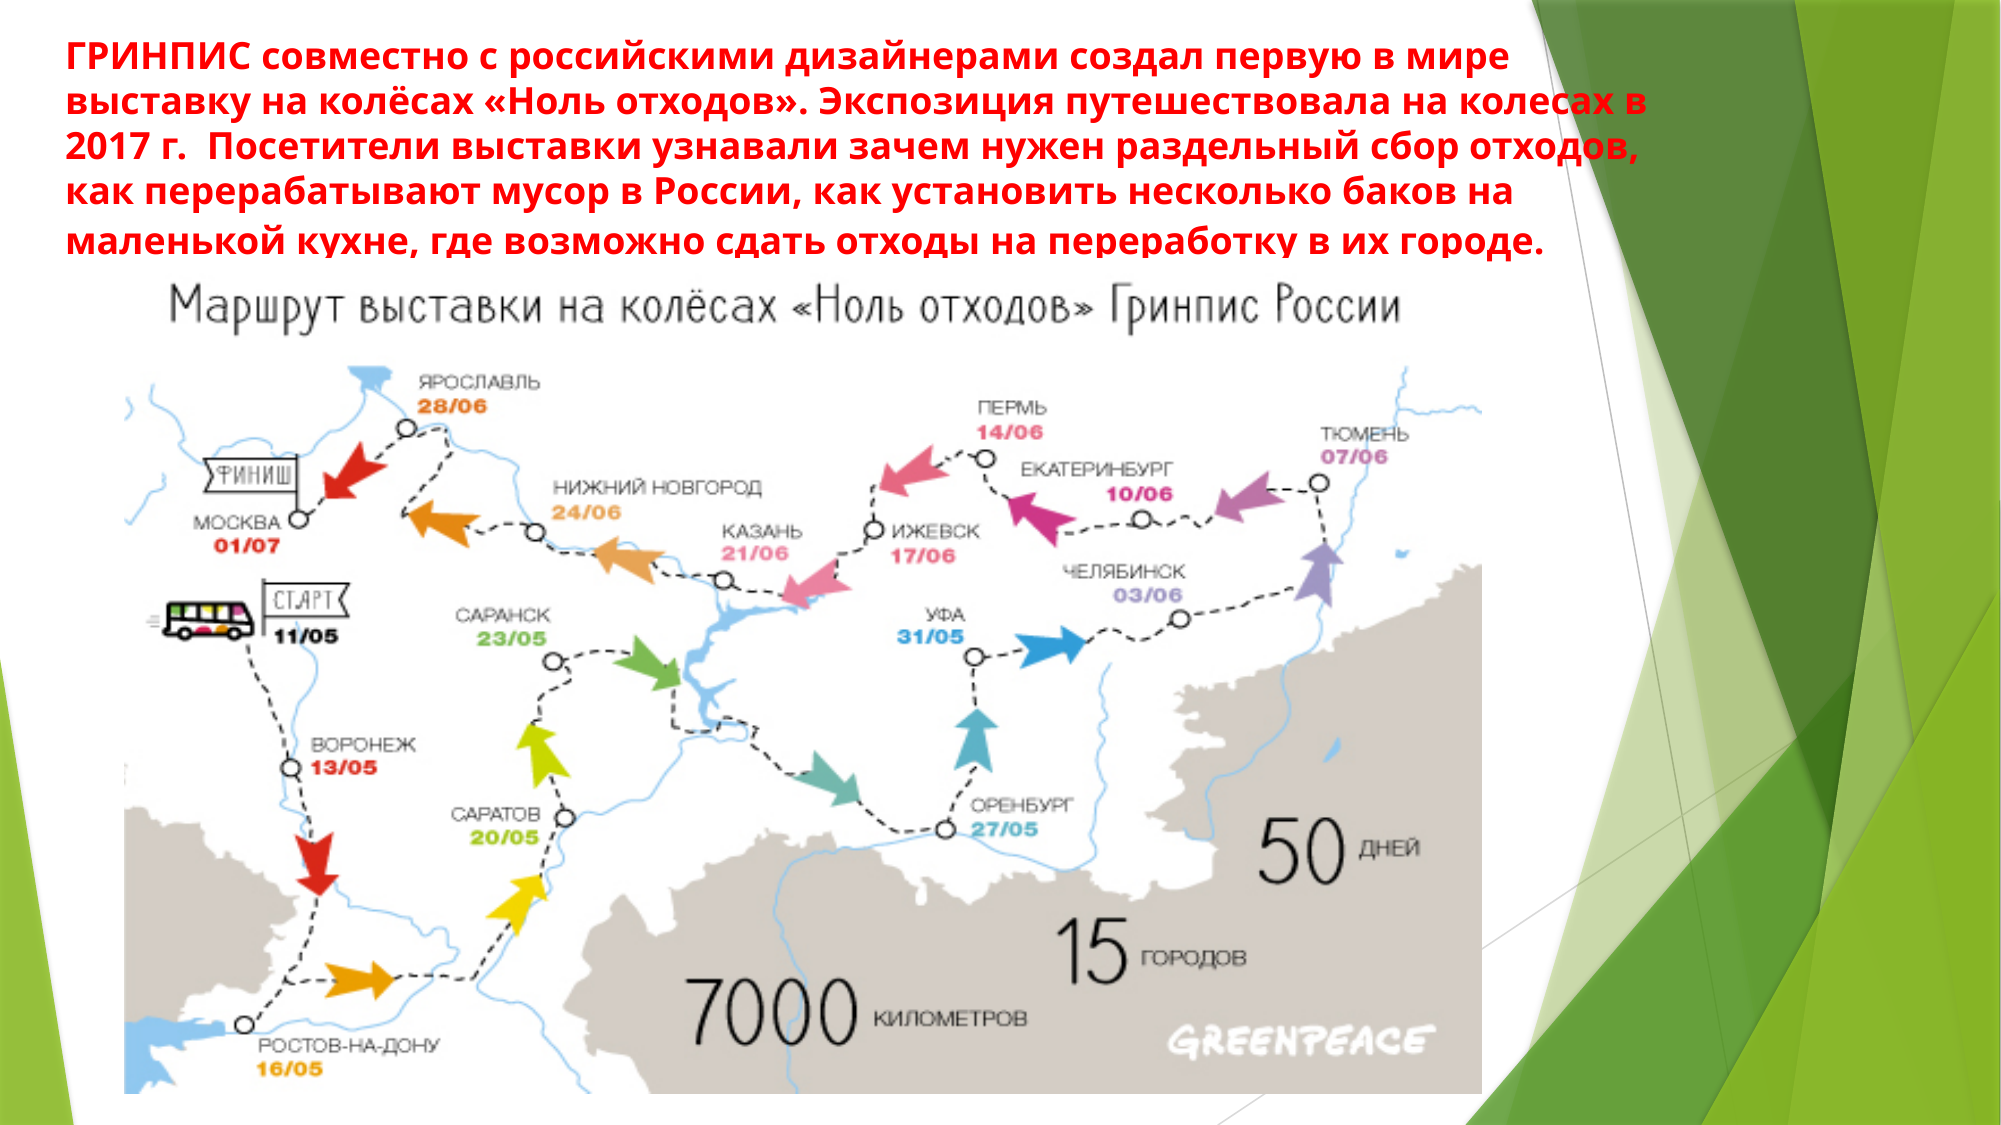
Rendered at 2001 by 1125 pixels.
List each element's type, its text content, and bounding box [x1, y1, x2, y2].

picture [123, 257, 1483, 1094]
title ГРИНПИС совместно с российскими дизайнерами создал первую в мире выставку на колёсах «Ноль отходов». Экспозиция путешествовала на колесах в 2017 г. Посетители выставки узнавали зачем нужен раздельный сбор отходов, как перерабатывают мусор в России, как установить несколько баков на маленькой кухне, где возможно сдать отходы на переработку в их городе. [49, 24, 1718, 260]
